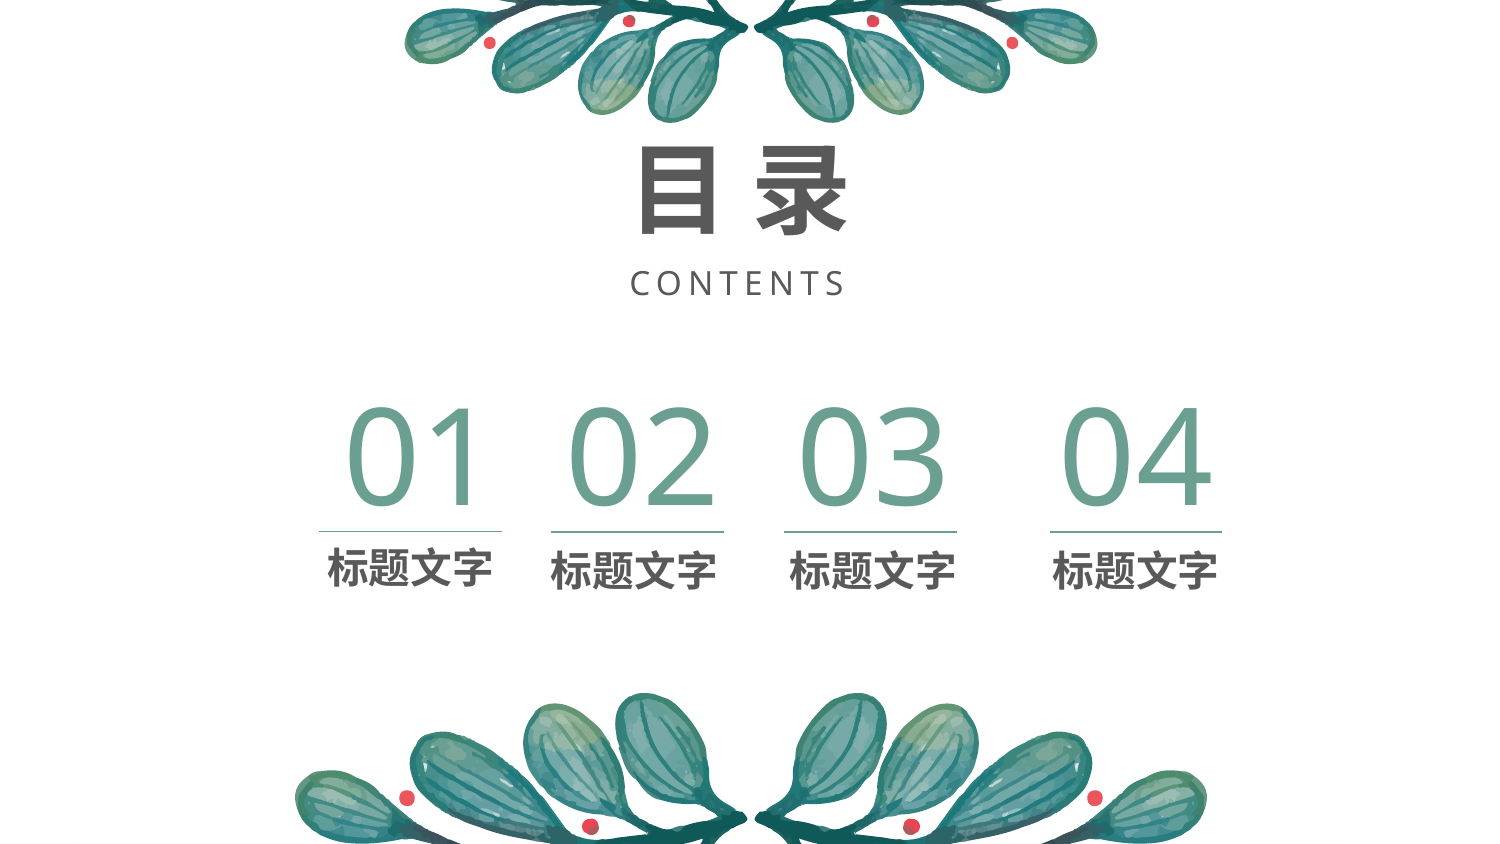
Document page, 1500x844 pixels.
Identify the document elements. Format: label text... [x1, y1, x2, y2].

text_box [300, 362, 510, 661]
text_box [990, 362, 1282, 623]
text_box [748, 362, 999, 660]
text_box CONTENTS [593, 255, 880, 310]
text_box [409, 0, 1093, 147]
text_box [511, 362, 747, 660]
text_box 目 录 [552, 155, 928, 254]
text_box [301, 661, 1201, 844]
